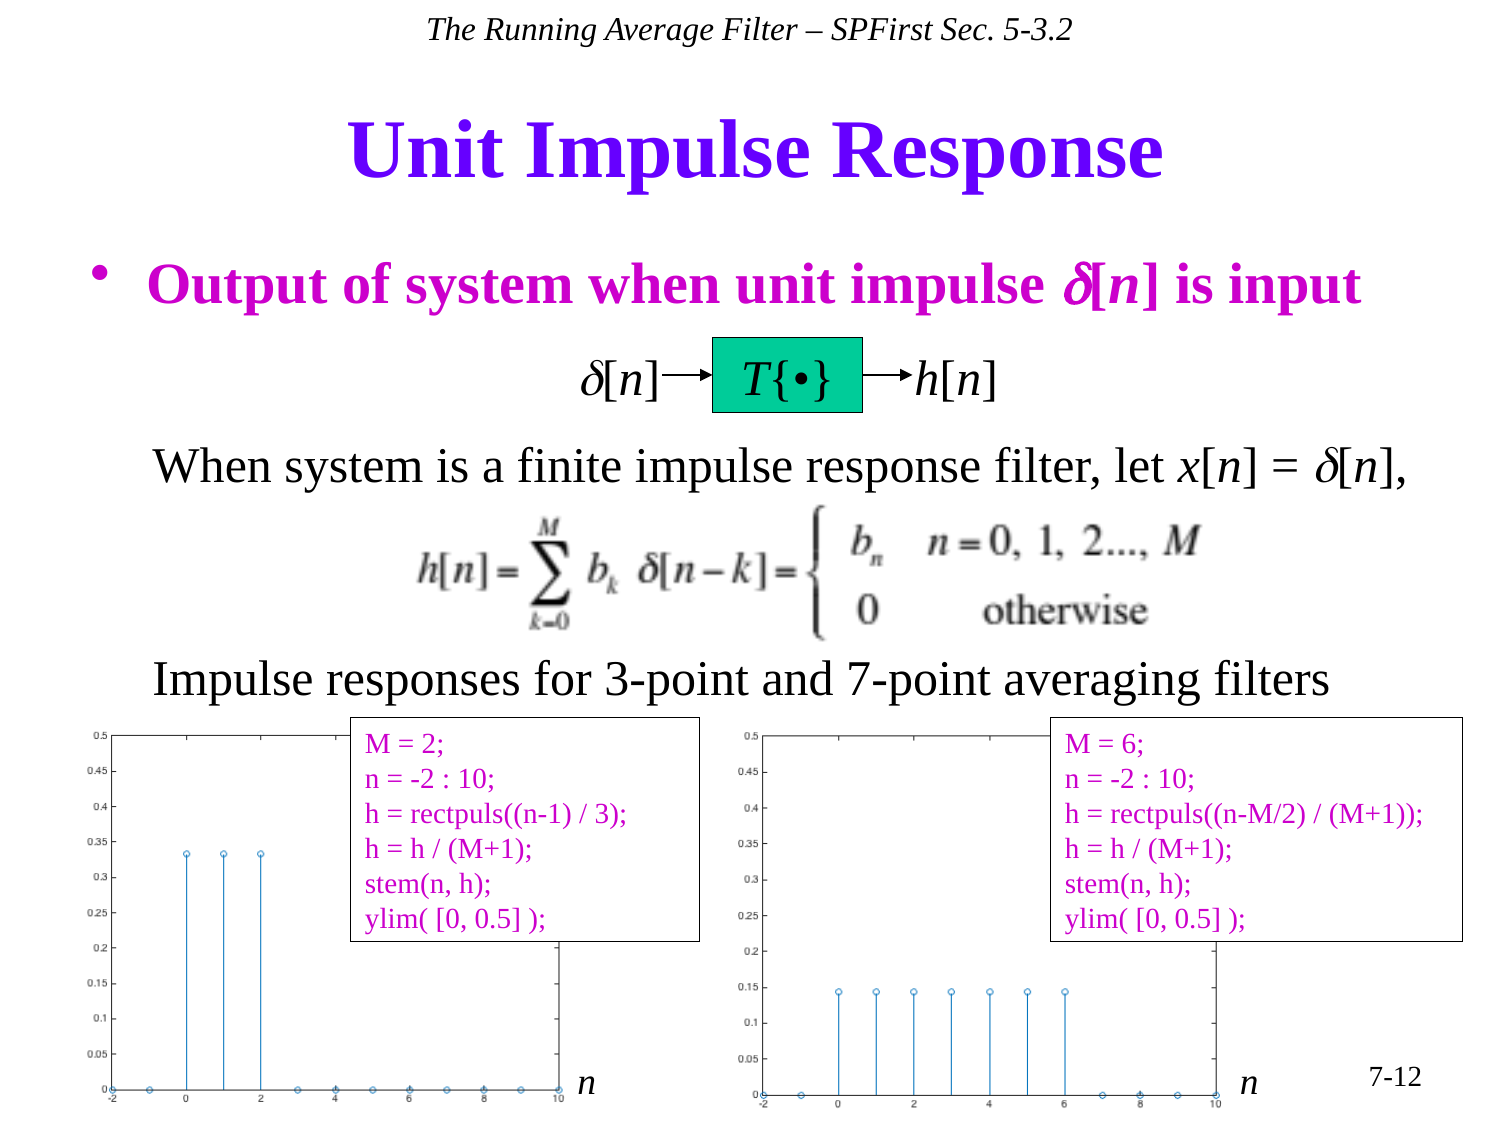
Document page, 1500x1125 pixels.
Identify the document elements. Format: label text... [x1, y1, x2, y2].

slide_number 7-12 [1124, 1049, 1438, 1125]
text_box n [586, 1049, 613, 1110]
title Unit Impulse Response [75, 55, 1438, 237]
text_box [574, 337, 1001, 413]
picture [731, 719, 1241, 1113]
text_box The Running Average Filter – SPFirst Sec. 5-3.2 [0, 0, 1500, 55]
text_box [412, 494, 1230, 645]
text_box Impulse responses for 3-point and 7-point averaging filters [62, 637, 1425, 725]
text_box M = 2; n = -2 : 10; h = rectpuls((n-1) / 3); h = h / (M+1); stem(n, h); ylim( [0, 0.5] ); [587, 725, 700, 942]
text_box When system is a finite impulse response filter, let x[n] = d[n], [62, 424, 1425, 513]
picture [82, 719, 583, 1107]
list Output of system when unit impulse d[n] is input [75, 237, 1438, 325]
text_box M = 6; n = -2 : 10; h = rectpuls((n-M/2) / (M+1)); h = h / (M+1); stem(n, h); ylim( [0, 0.5] ); [1245, 717, 1463, 942]
text_box n [1245, 1049, 1275, 1110]
